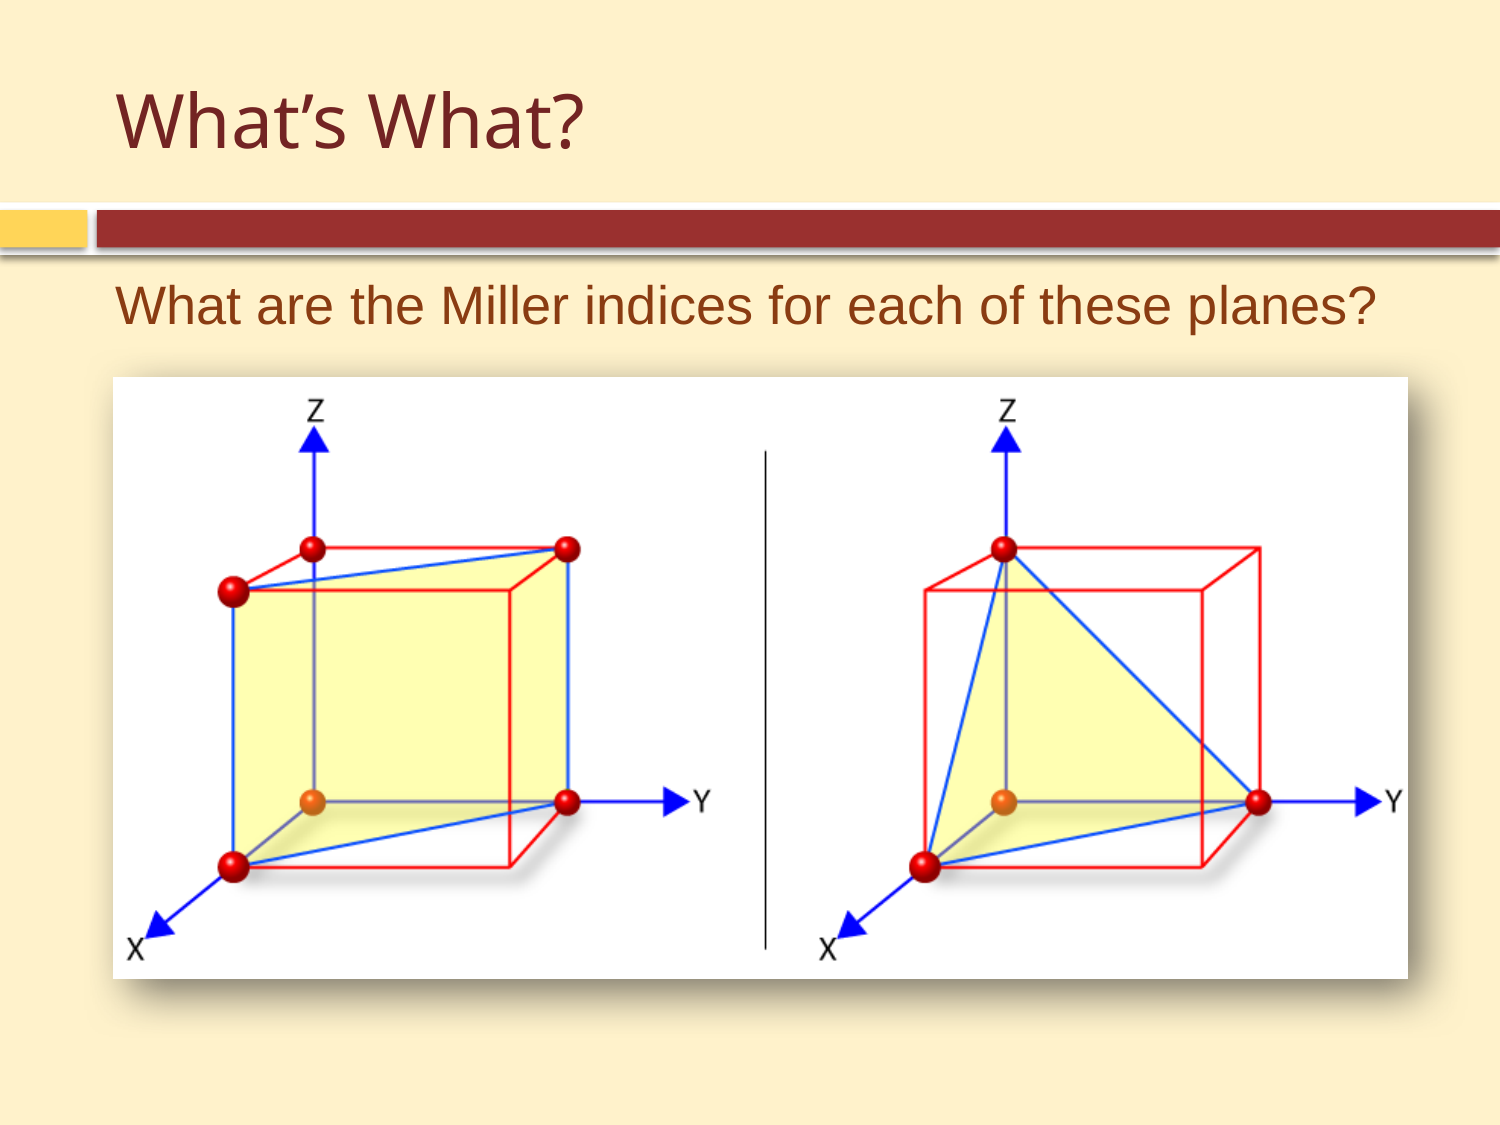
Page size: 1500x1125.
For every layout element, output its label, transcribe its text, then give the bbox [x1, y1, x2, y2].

picture [113, 377, 1409, 980]
list What are the Miller indices for each of these planes? [100, 262, 1438, 395]
title What’s What? [100, 37, 1438, 200]
